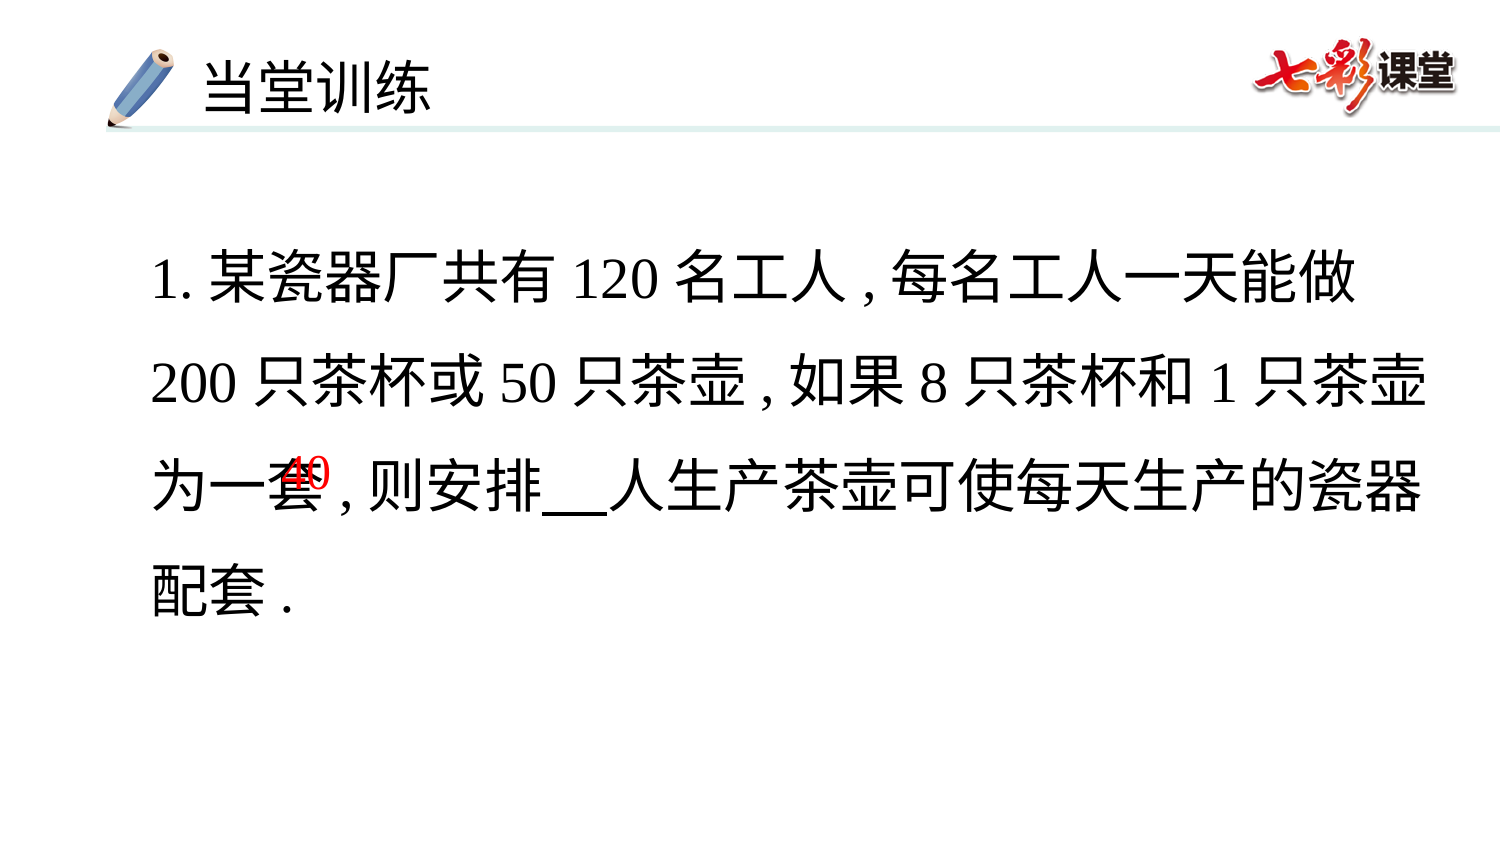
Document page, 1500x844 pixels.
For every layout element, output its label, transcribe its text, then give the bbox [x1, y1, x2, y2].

text_box 40 [266, 432, 359, 507]
picture [1249, 32, 1461, 118]
text_box 1.某瓷器厂共有120名工人,每名工人一天能做200只茶杯或50只茶壶,如果8只茶杯和1只茶壶为一套,则安排 人生产茶壶可使每天生产的瓷器配套. [135, 197, 1459, 632]
picture [100, 32, 181, 146]
